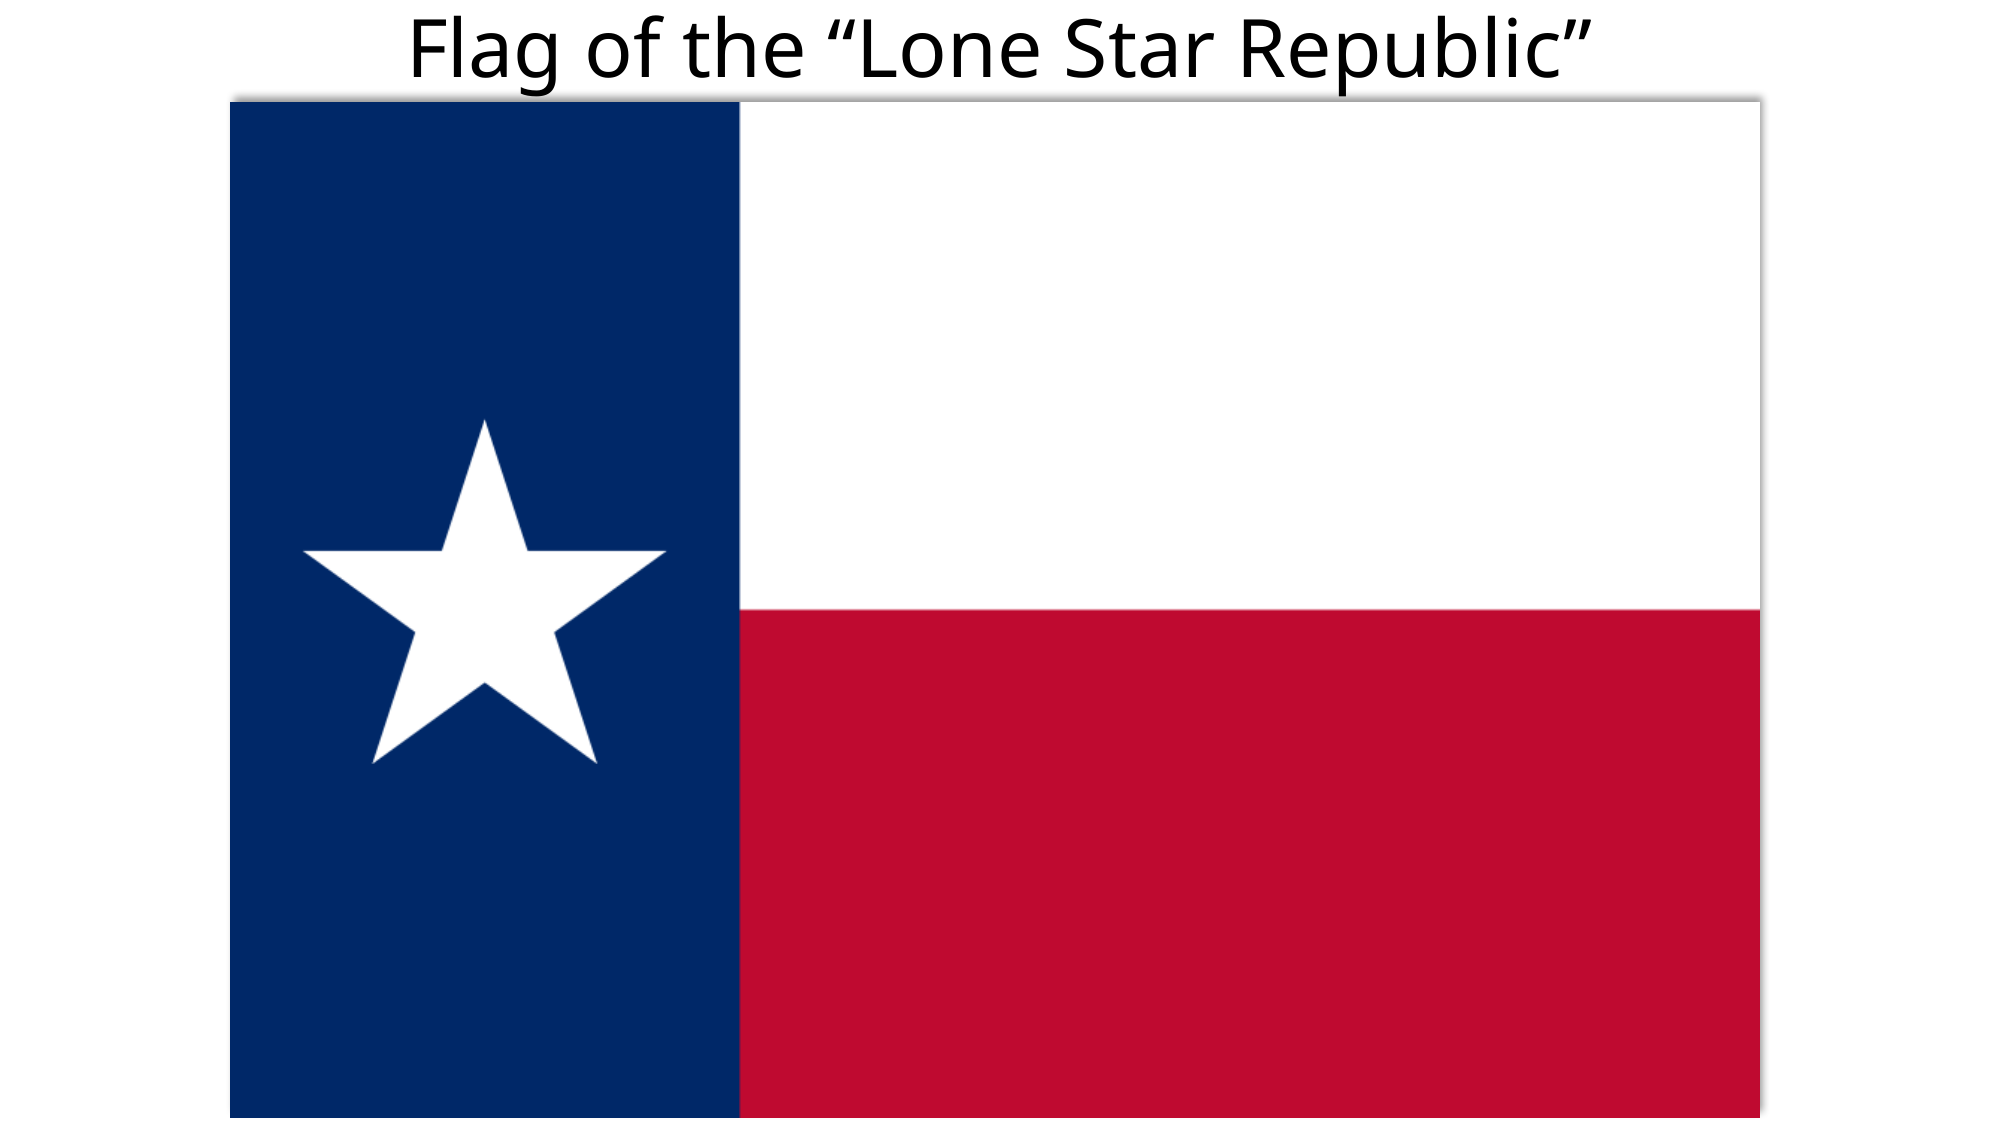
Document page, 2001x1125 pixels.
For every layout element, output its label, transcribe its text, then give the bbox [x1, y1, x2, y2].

title Flag of the “Lone Star Republic” [137, 0, 1863, 103]
picture [230, 102, 1760, 1118]
